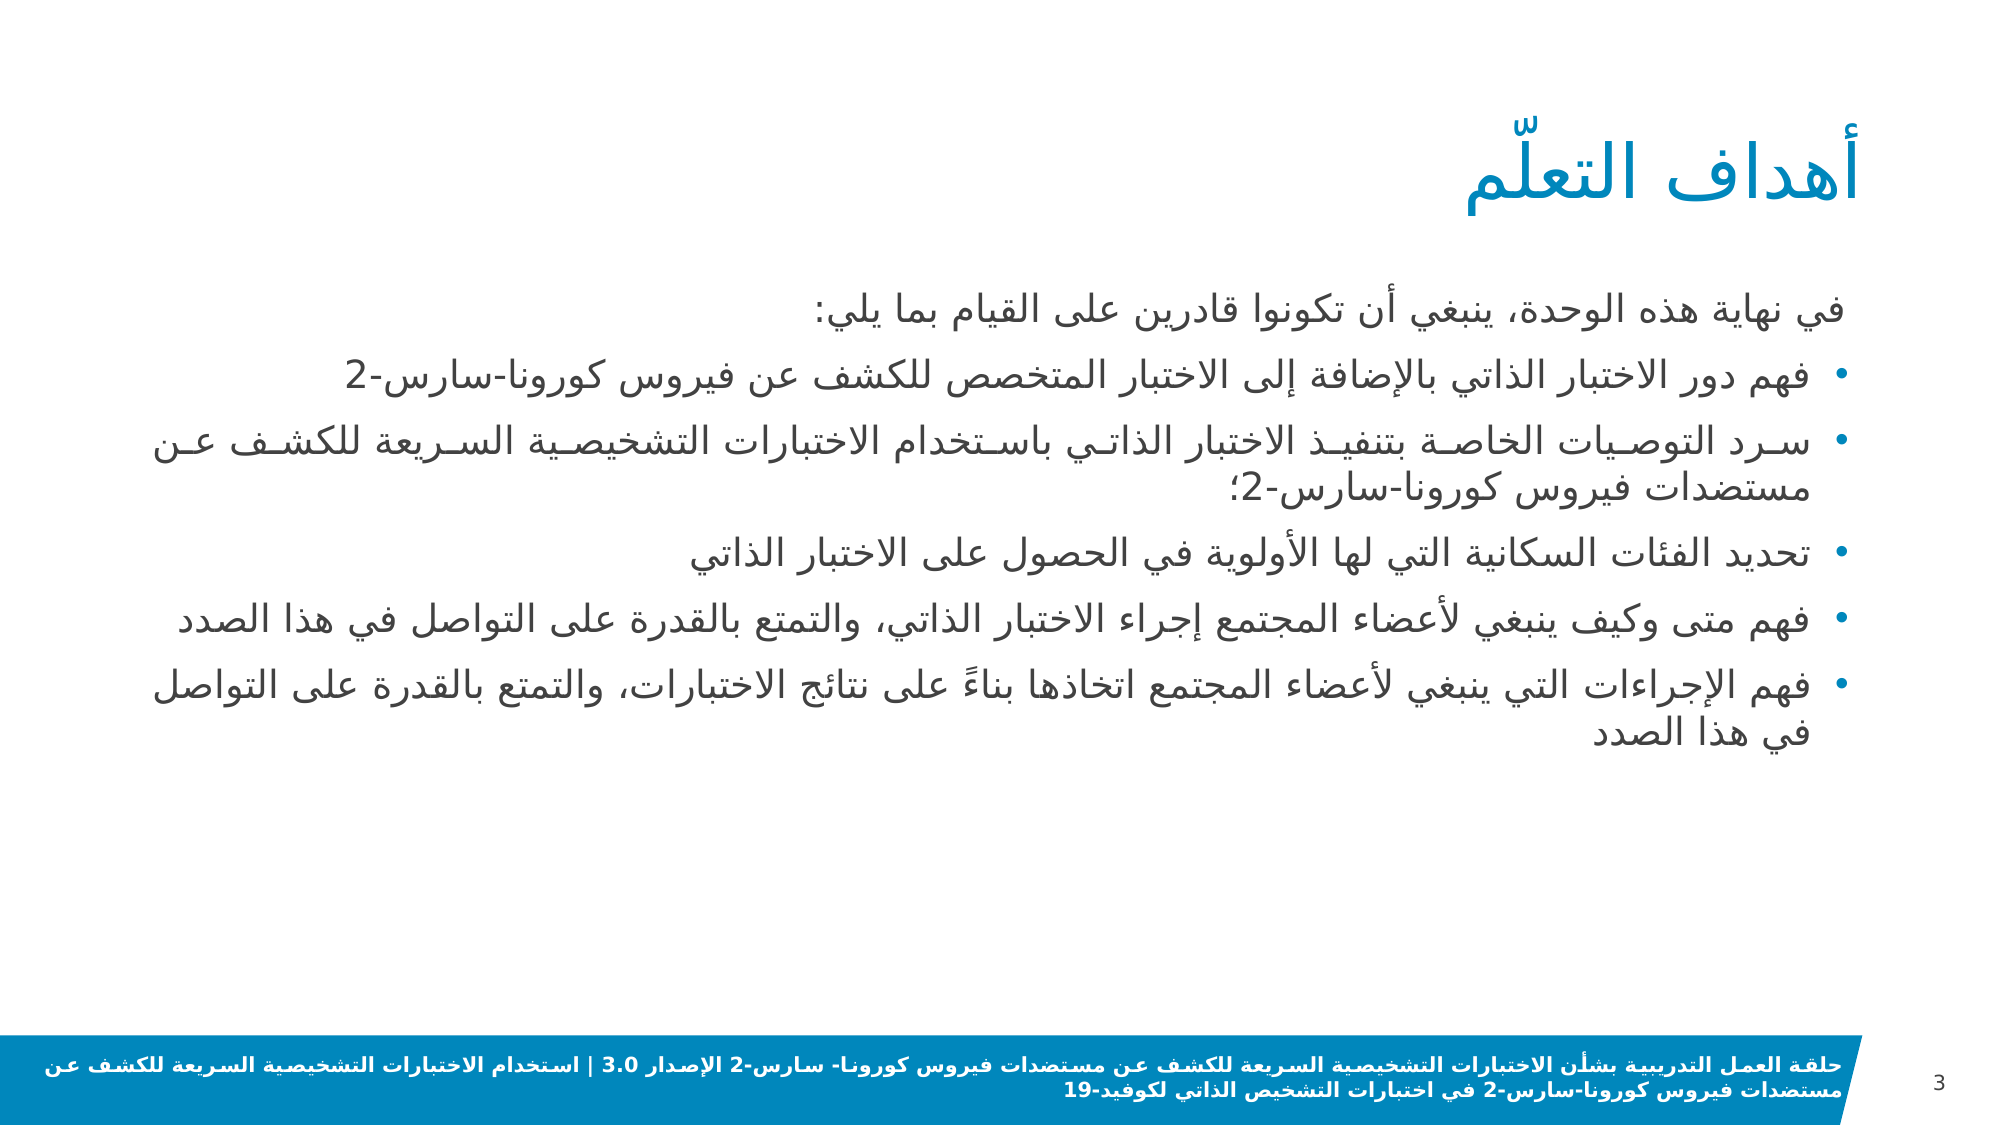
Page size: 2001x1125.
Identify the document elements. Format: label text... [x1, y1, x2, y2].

title أهداف التعلّم [137, 59, 1863, 215]
slide_number 3 [1862, 1035, 1947, 1125]
footer حلقة العمل التدريبية بشأن الاختبارات التشخيصية السريعة للكشف عن مستضدات فيروس كورونا- سارس-2 الإصدار 3.0 | استخدام الاختبارات التشخيصية السريعة للكشف عن مستضدات فيروس كورونا-سارس-2 في اختبارات التشخيص الذاتي لكوفيد-19 [44, 1035, 1843, 1118]
list في نهاية هذه الوحدة، ينبغي أن تكونوا قادرين على القيام بما يلي: فهم دور الاختبار الذاتي بالإضافة إلى الاختبار المتخصص للكشف عن فيروس كورونا-سارس-2 سرد التوصيات الخاصة بتنفيذ الاختبار الذاتي باستخدام الاختبارات التشخيصية السريعة للكشف عن مستضدات فيروس كورونا-سارس-2؛ تحديد الفئات السكانية التي لها الأولوية في الحصول على الاختبار الذاتي فهم متى وكيف ينبغي لأعضاء المجتمع إجراء الاختبار الذاتي، والتمتع بالقدرة على التواصل في هذا الصدد فهم الإجراءات التي ينبغي لأعضاء المجتمع اتخاذها بناءً على نتائج الاختبارات، والتمتع بالقدرة على التواصل في هذا الصدد [137, 276, 1863, 1005]
